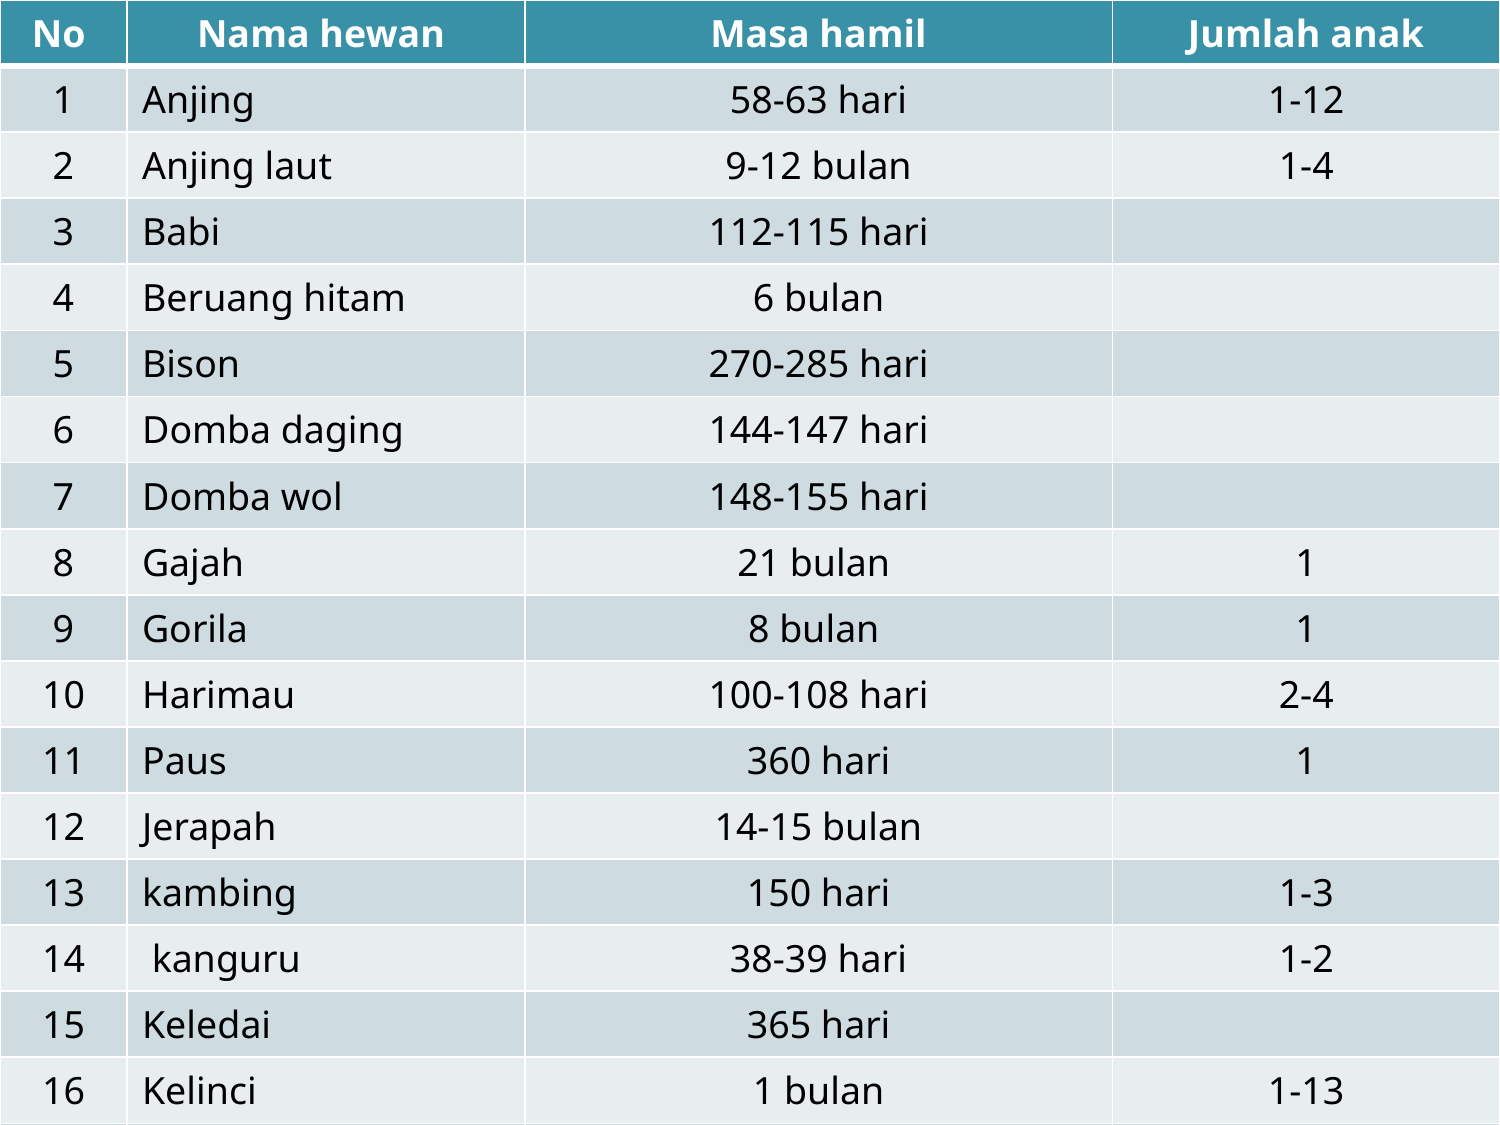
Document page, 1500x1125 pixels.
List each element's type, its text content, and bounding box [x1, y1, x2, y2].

table_cell Domba daging [128, 397, 524, 462]
table_cell 15 [1, 992, 126, 1056]
table_cell 58-63 hari [526, 69, 1112, 131]
table_cell [1113, 794, 1499, 858]
table_cell 8 bulan [526, 596, 1112, 660]
table_cell Babi [128, 199, 524, 263]
table_cell 1 [1113, 596, 1499, 660]
table_cell 10 [1, 662, 126, 726]
table_cell Gorila [128, 596, 524, 660]
table_cell 5 [1, 331, 126, 396]
table_cell kanguru [128, 926, 524, 990]
table_cell Keledai [128, 992, 524, 1056]
table_cell 1 [1113, 530, 1499, 594]
table_cell 2-4 [1113, 662, 1499, 726]
table_cell Harimau [128, 662, 524, 726]
table_cell kambing [128, 860, 524, 924]
table_cell 148-155 hari [526, 463, 1112, 528]
table_cell 16 [1, 1058, 126, 1123]
table_cell [1113, 265, 1499, 330]
table_cell 1-3 [1113, 860, 1499, 924]
table_cell Beruang hitam [128, 265, 524, 330]
table_cell Domba wol [128, 463, 524, 528]
table_cell Jerapah [128, 794, 524, 858]
table_cell 21 bulan [526, 530, 1112, 594]
table_cell 360 hari [526, 728, 1112, 792]
table_cell Kelinci [128, 1058, 524, 1123]
table_cell 9-12 bulan [526, 133, 1112, 197]
table_cell Anjing [128, 69, 524, 131]
table_cell 112-115 hari [526, 199, 1112, 263]
table_cell 11 [1, 728, 126, 792]
table_cell 150 hari [526, 860, 1112, 924]
table_cell 14 [1, 926, 126, 990]
table_cell 144-147 hari [526, 397, 1112, 462]
table_cell 100-108 hari [526, 662, 1112, 726]
table_cell 9 [1, 596, 126, 660]
table_cell [1113, 992, 1499, 1056]
table_cell 2 [1, 133, 126, 197]
table_cell 14-15 bulan [526, 794, 1112, 858]
table_cell 6 [1, 397, 126, 462]
table_cell 1 bulan [526, 1058, 1112, 1123]
table_cell Gajah [128, 530, 524, 594]
table_cell 4 [1, 265, 126, 330]
table_cell 1-2 [1113, 926, 1499, 990]
table_cell 3 [1, 199, 126, 263]
table_cell 8 [1, 530, 126, 594]
table_cell 1 [1, 69, 126, 131]
table_cell 365 hari [526, 992, 1112, 1056]
table_cell [1113, 397, 1499, 462]
table_cell 1-4 [1113, 133, 1499, 197]
table_header No [1, 1, 126, 63]
table_cell Bison [128, 331, 524, 396]
table_cell 13 [1, 860, 126, 924]
table_cell 12 [1, 794, 126, 858]
table_cell [1113, 199, 1499, 263]
table_header Jumlah anak [1113, 1, 1499, 63]
table_cell Paus [128, 728, 524, 792]
table_header Masa hamil [526, 1, 1112, 63]
table_cell 1 [1113, 728, 1499, 792]
table_cell [1113, 331, 1499, 396]
table_header Nama hewan [128, 1, 524, 63]
table_cell 38-39 hari [526, 926, 1112, 990]
table_cell 1-13 [1113, 1058, 1499, 1123]
table_cell 6 bulan [526, 265, 1112, 330]
table_cell 7 [1, 463, 126, 528]
table_cell [1113, 463, 1499, 528]
table_cell 1-12 [1113, 69, 1499, 131]
table_cell 270-285 hari [526, 331, 1112, 396]
table_cell Anjing laut [128, 133, 524, 197]
